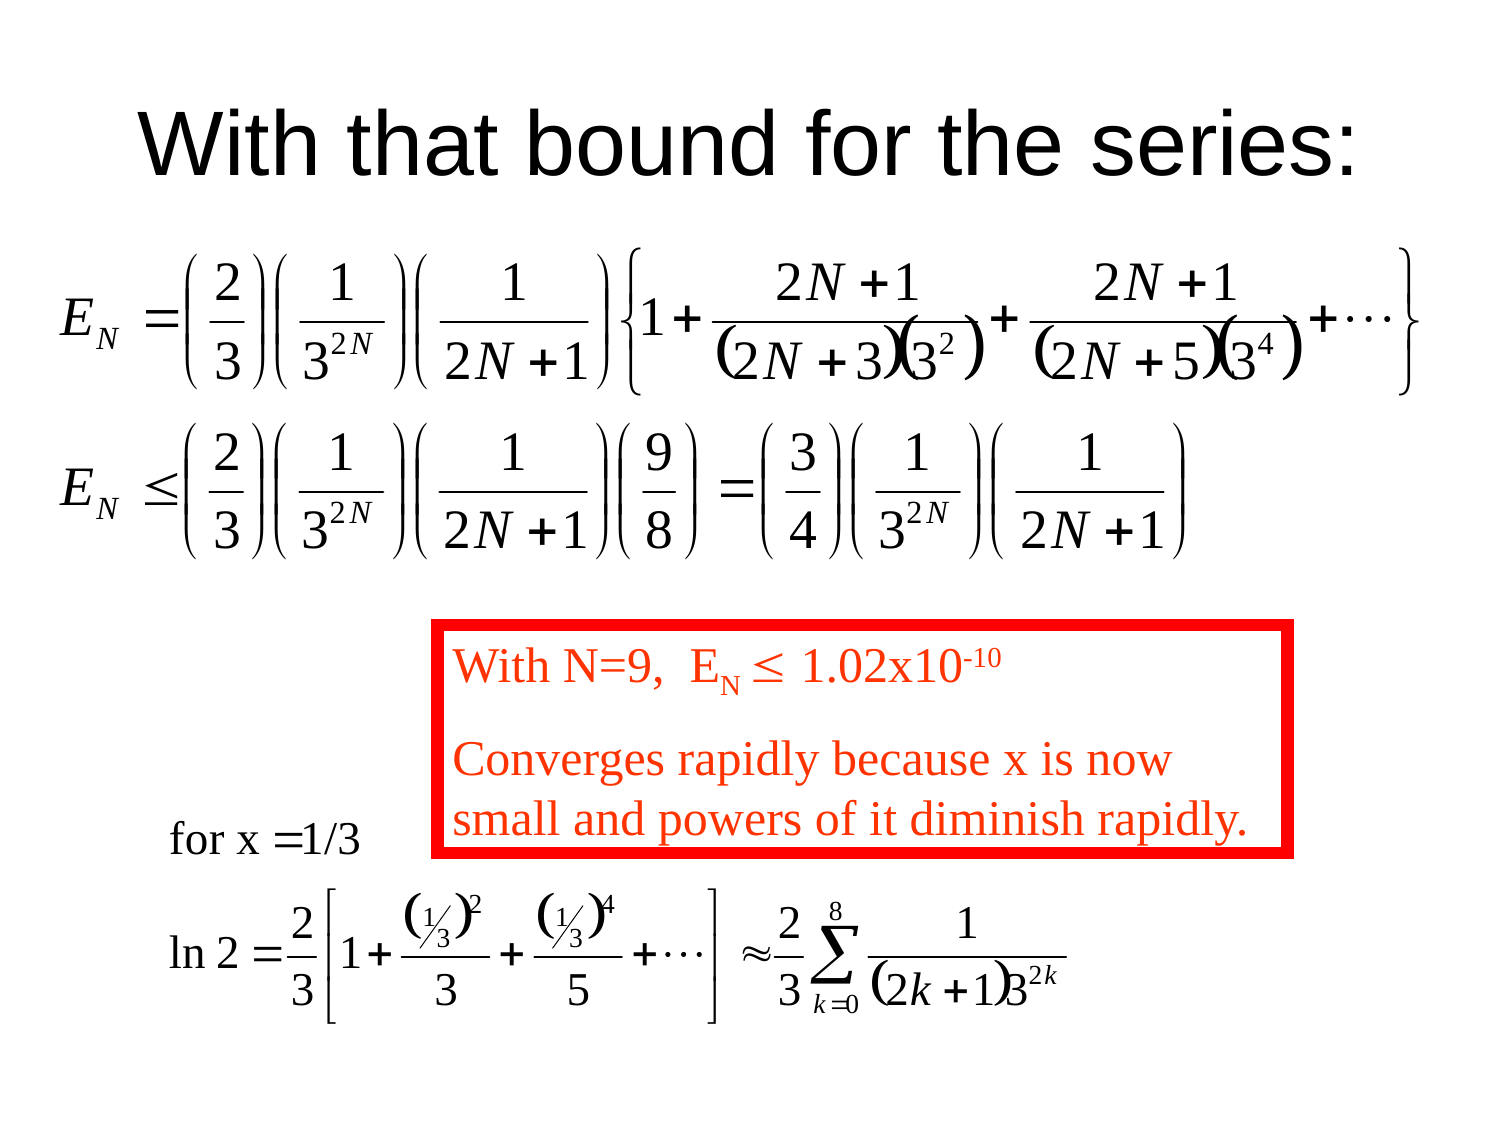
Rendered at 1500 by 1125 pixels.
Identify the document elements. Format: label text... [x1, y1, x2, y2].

title With that bound for the series: [74, 44, 1426, 233]
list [162, 812, 1076, 1034]
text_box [49, 237, 1430, 571]
text_box With N=9, EN  1.02x10-10 Converges rapidly because x is now small and powers of it diminish rapidly. [437, 624, 1288, 853]
